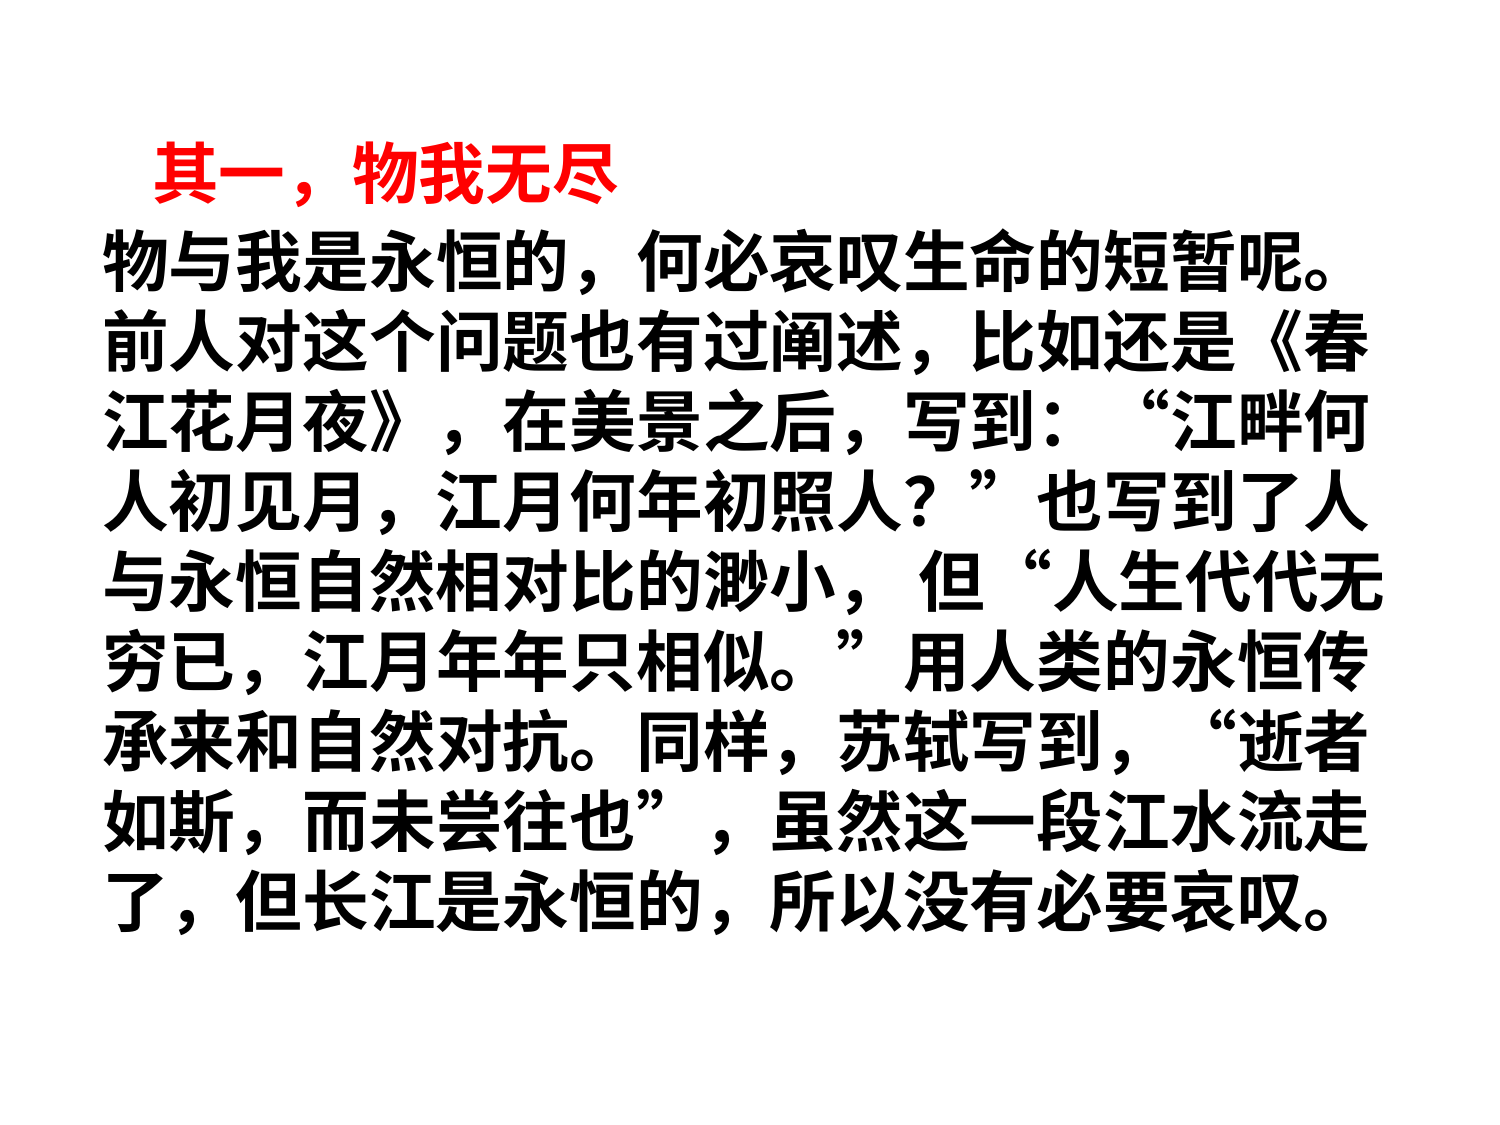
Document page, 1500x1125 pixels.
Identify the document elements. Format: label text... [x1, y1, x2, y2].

text_box 物与我是永恒的，何必哀叹生命的短暂呢。前人对这个问题也有过阐述，比如还是《春江花月夜》，在美景之后，写到：“江畔何人初见月，江月何年初照人？”也写到了人与永恒自然相对比的渺小， 但“人生代代无穷已，江月年年只相似。”用人类的永恒传承来和自然对抗。同样，苏轼写到，“逝者如斯，而未尝往也”，虽然这一段江水流走了，但长江是永恒的，所以没有必要哀叹。 [87, 212, 1450, 947]
text_box 其一，物我无尽 [137, 124, 1425, 212]
